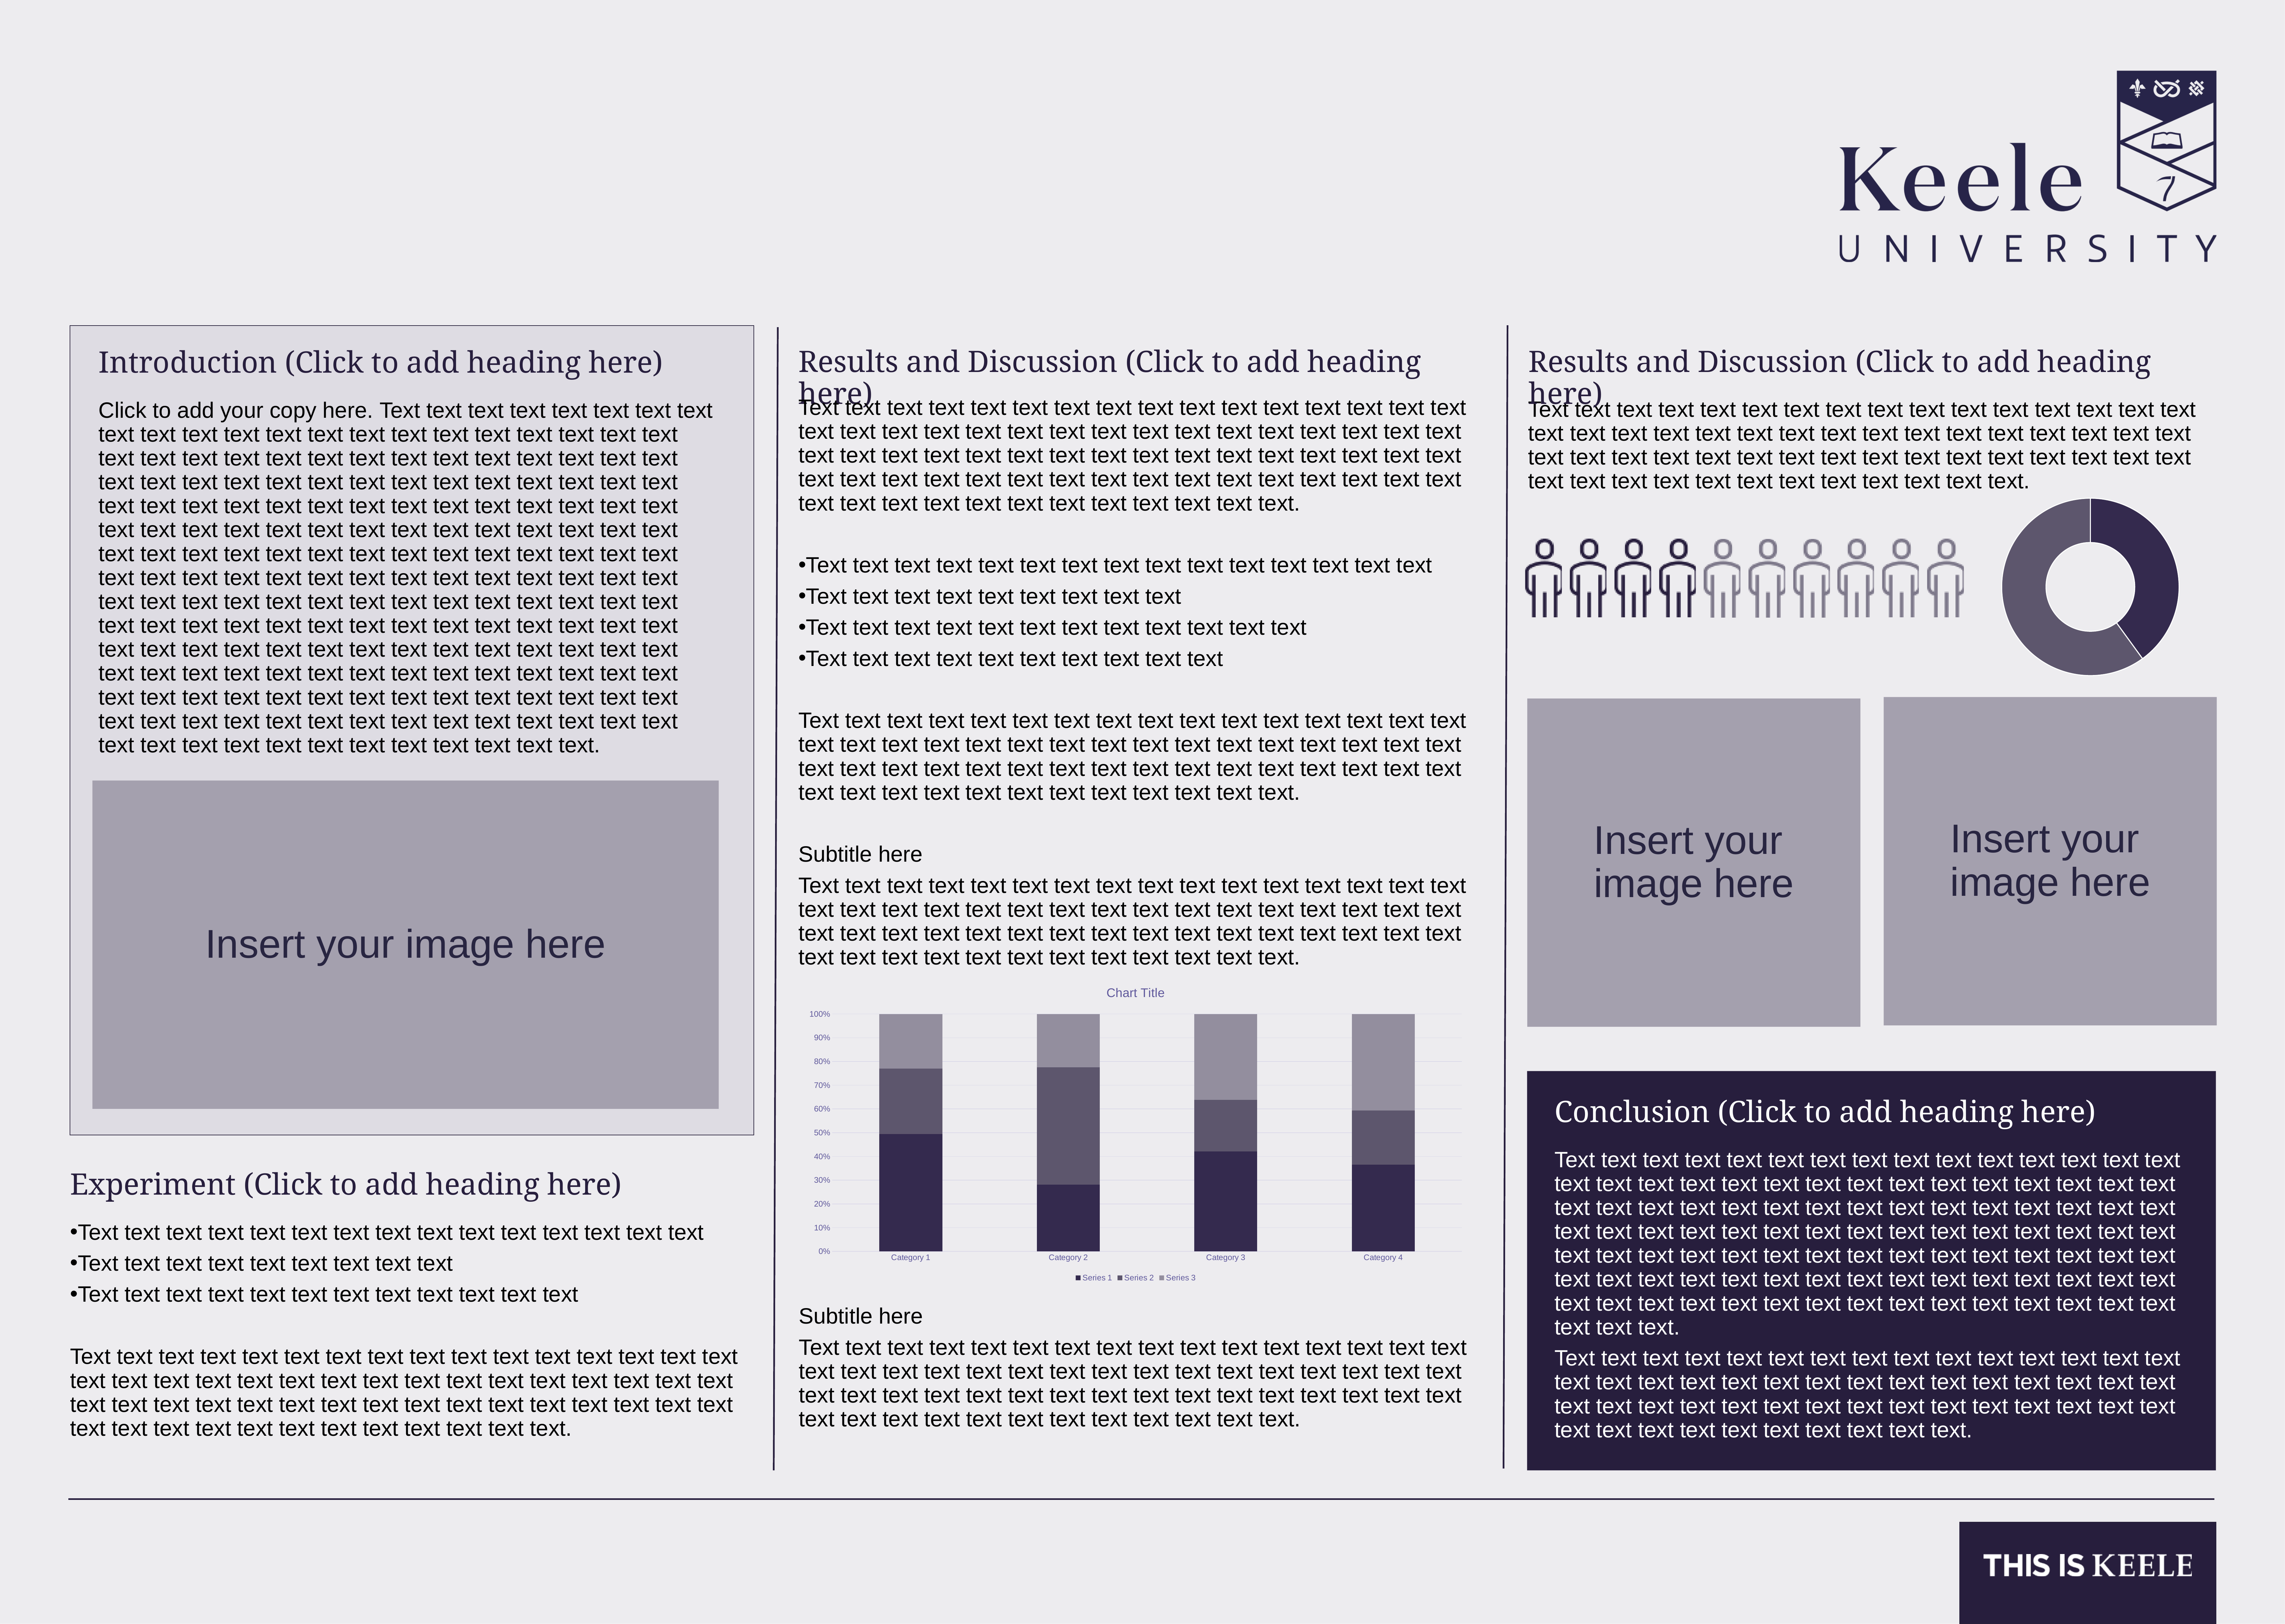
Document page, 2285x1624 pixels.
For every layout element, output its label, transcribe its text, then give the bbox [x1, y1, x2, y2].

text_box Text text text text text text text text text text text text text text text text text text text text text text text text text text text text text text text text text text text text text text text text text text text text text text text text text text text text text text text text text text text text text text text text text text text text text text text text text text text text. Text text text text text text text text text text text text text text text Text text text text text text text text text Text text text text text text text text text text text text Text text text text text text text text text text Text text text text text text text text text text text text text text text text text text text text text text text text text text text text text text text text text text text text text text text text text text text text text text text text text text text text text text text text text text text text. Subtitle here Text text text text text text text text text text text text text text text text text text text text text text text text text text text text text text text text text text text text text text text text text text text text text text text text text text text text text text text text text text text text. [798, 396, 1474, 973]
text_box Text text text text text text text text text text text text text text text Text text text text text text text text text Text text text text text text text text text text text text Text text text text text text text text text text text text text text text text text text text text text text text text text text text text text text text text text text text text text text text text text text text text text text text text text text text text text text text text text text text text. [70, 1220, 773, 1444]
chart [1972, 478, 2215, 688]
text_box Text text text text text text text text text text text text text text text text text text text text text text text text text text text text text text text text text text text text text text text text text text text text text text text text text text text text text text text text text text text text. [1528, 397, 2217, 527]
text_box Text text text text text text text text text text text text text text text text text text text text text text text text text text text text text text text text text text text text text text text text text text text text text text text text text text text text text text text text text text text text text text text text text text text text text text text text text text text text text text text text text text text text text text text text text text text text text text text text text text text text text text text text text text text text. Text text text text text text text text text text text text text text text text text text text text text text text text text text text text text text text text text text text text text text text text text text text text text text text text text text text text text text text. [1554, 1148, 2192, 1374]
text_box [1527, 1071, 2216, 1471]
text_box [1503, 325, 1508, 1469]
chart [796, 973, 1476, 1284]
text_box Results and Discussion (Click to add heading here) [798, 347, 1474, 396]
text_box Experiment (Click to add heading here) [70, 1169, 773, 1220]
text_box Click to add your copy here. Text text text text text text text text text text text text text text text text text text text text text text text text text text text text text text text text text text text text text text text text text text text text text text text text text text text text text text text text text text text text text text text text text text text text text text text text text text text text text text text text text text text text text text text text text text text text text text text text text text text text text text text text text text text text text text text text text text text text text text text text text text text text text text text text text text text text text text text text text text text text text text text text text text text text text text text text text text text text text text text text text text text text text text text text text text text text text text text text text text text text text text text text text text text text text text text text text text text text text text text text text text. [98, 398, 719, 727]
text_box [773, 327, 778, 1471]
text_box Insert your image here [1527, 698, 1861, 1027]
text_box Results and Discussion (Click to add heading here) [1528, 347, 2204, 398]
text_box [70, 325, 754, 1135]
text_box Insert your image here [92, 780, 719, 1109]
text_box Subtitle here Text text text text text text text text text text text text text text text text text text text text text text text text text text text text text text text text text text text text text text text text text text text text text text text text text text text text text text text text text text text text. [799, 1305, 1502, 1434]
text_box Insert your image here [1884, 697, 2217, 1025]
text_box Introduction (Click to add heading here) [98, 347, 744, 399]
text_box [1525, 539, 1964, 618]
text_box Conclusion (Click to add heading here) [1554, 1097, 2192, 1148]
